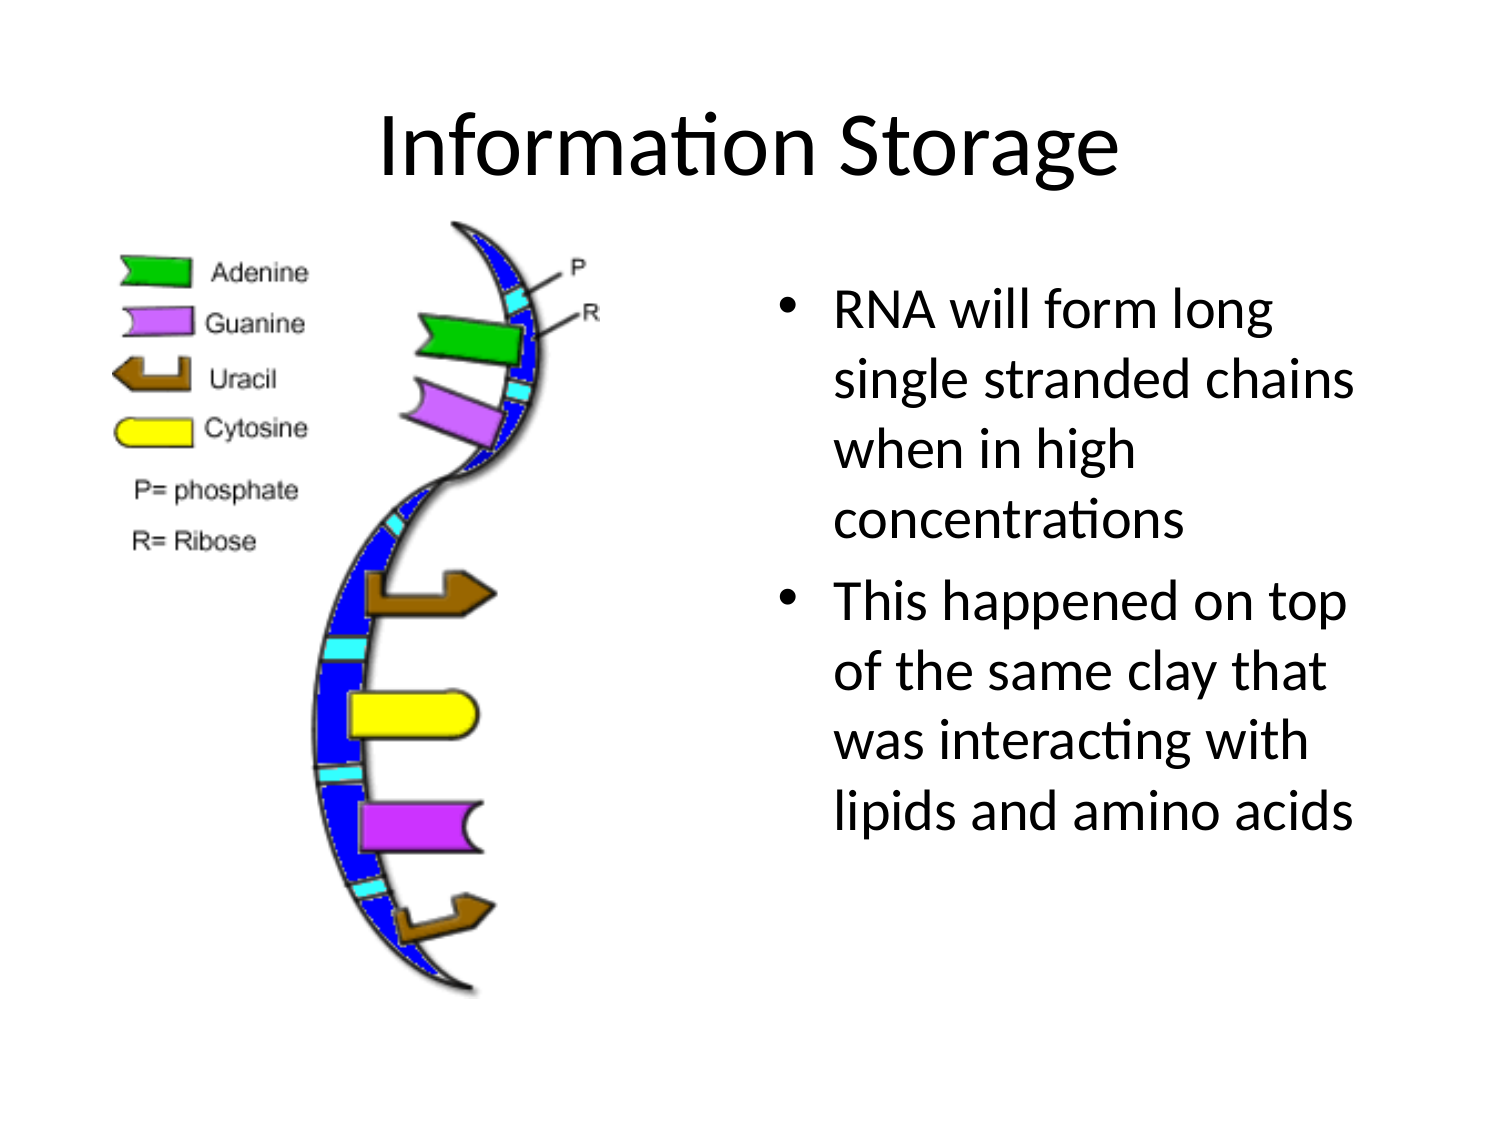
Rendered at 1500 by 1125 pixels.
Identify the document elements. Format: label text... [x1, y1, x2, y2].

picture [112, 220, 601, 999]
list RNA will form long single stranded chains when in high concentrations This happened on top of the same clay that was interacting with lipids and amino acids [762, 262, 1425, 1005]
title Information Storage [75, 45, 1425, 233]
